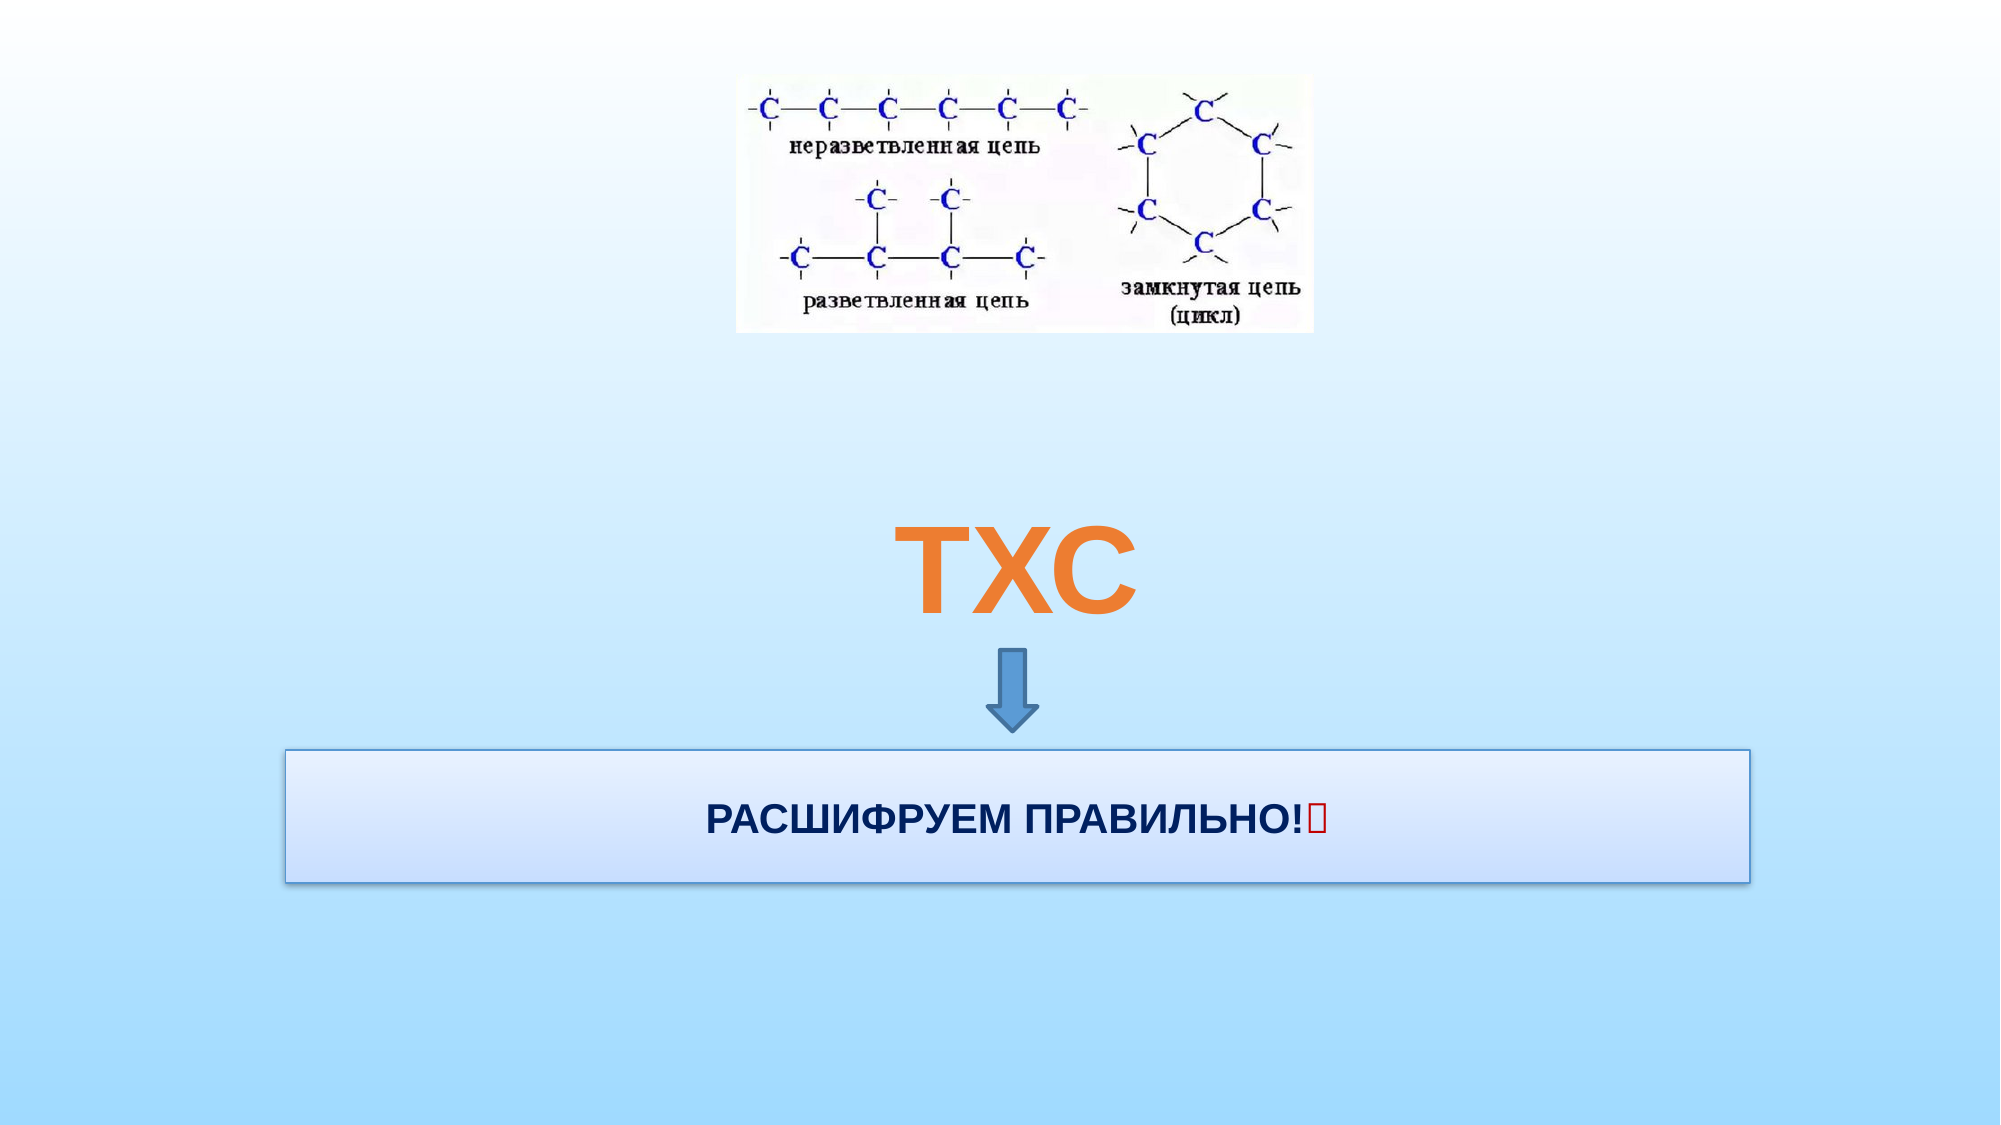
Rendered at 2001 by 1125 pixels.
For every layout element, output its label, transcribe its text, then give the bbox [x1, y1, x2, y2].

picture [735, 74, 1314, 334]
title ТХС [736, 443, 1300, 685]
text_box РАСШИФРУЕМ ПРАВИЛЬНО! [285, 749, 1751, 884]
text_box [985, 647, 1040, 734]
